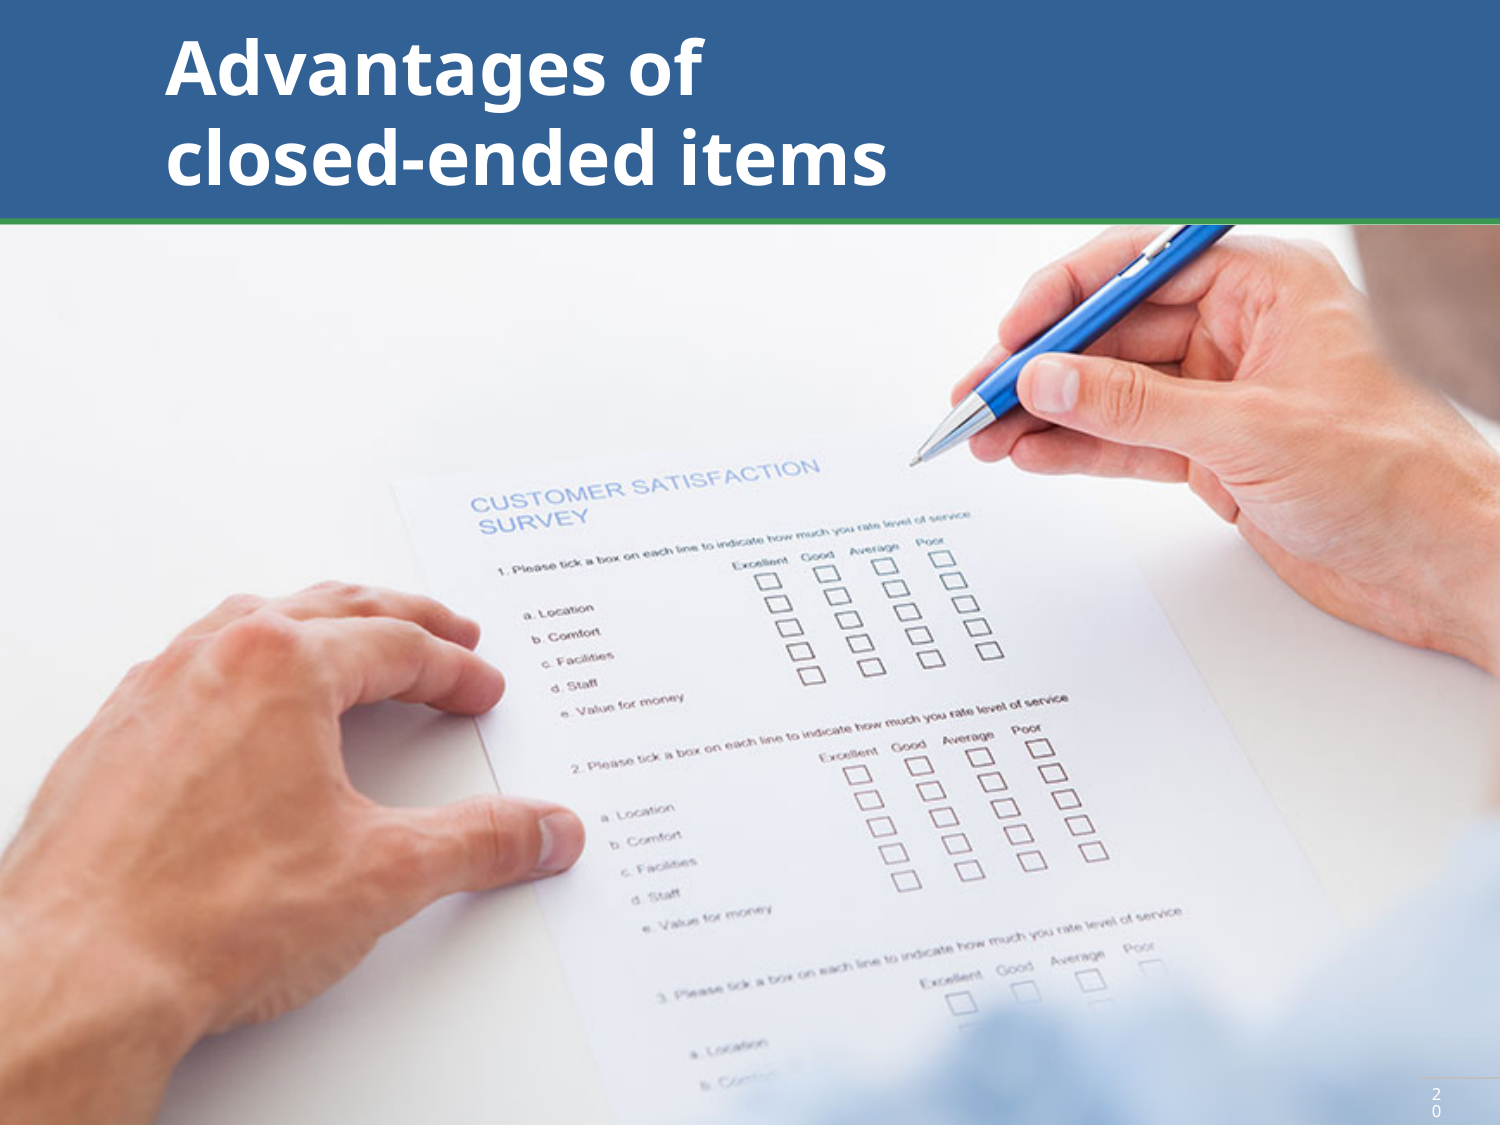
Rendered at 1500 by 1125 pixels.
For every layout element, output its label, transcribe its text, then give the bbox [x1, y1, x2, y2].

picture [0, 0, 1500, 1125]
title Advantages of closed-ended items [150, 0, 1350, 221]
